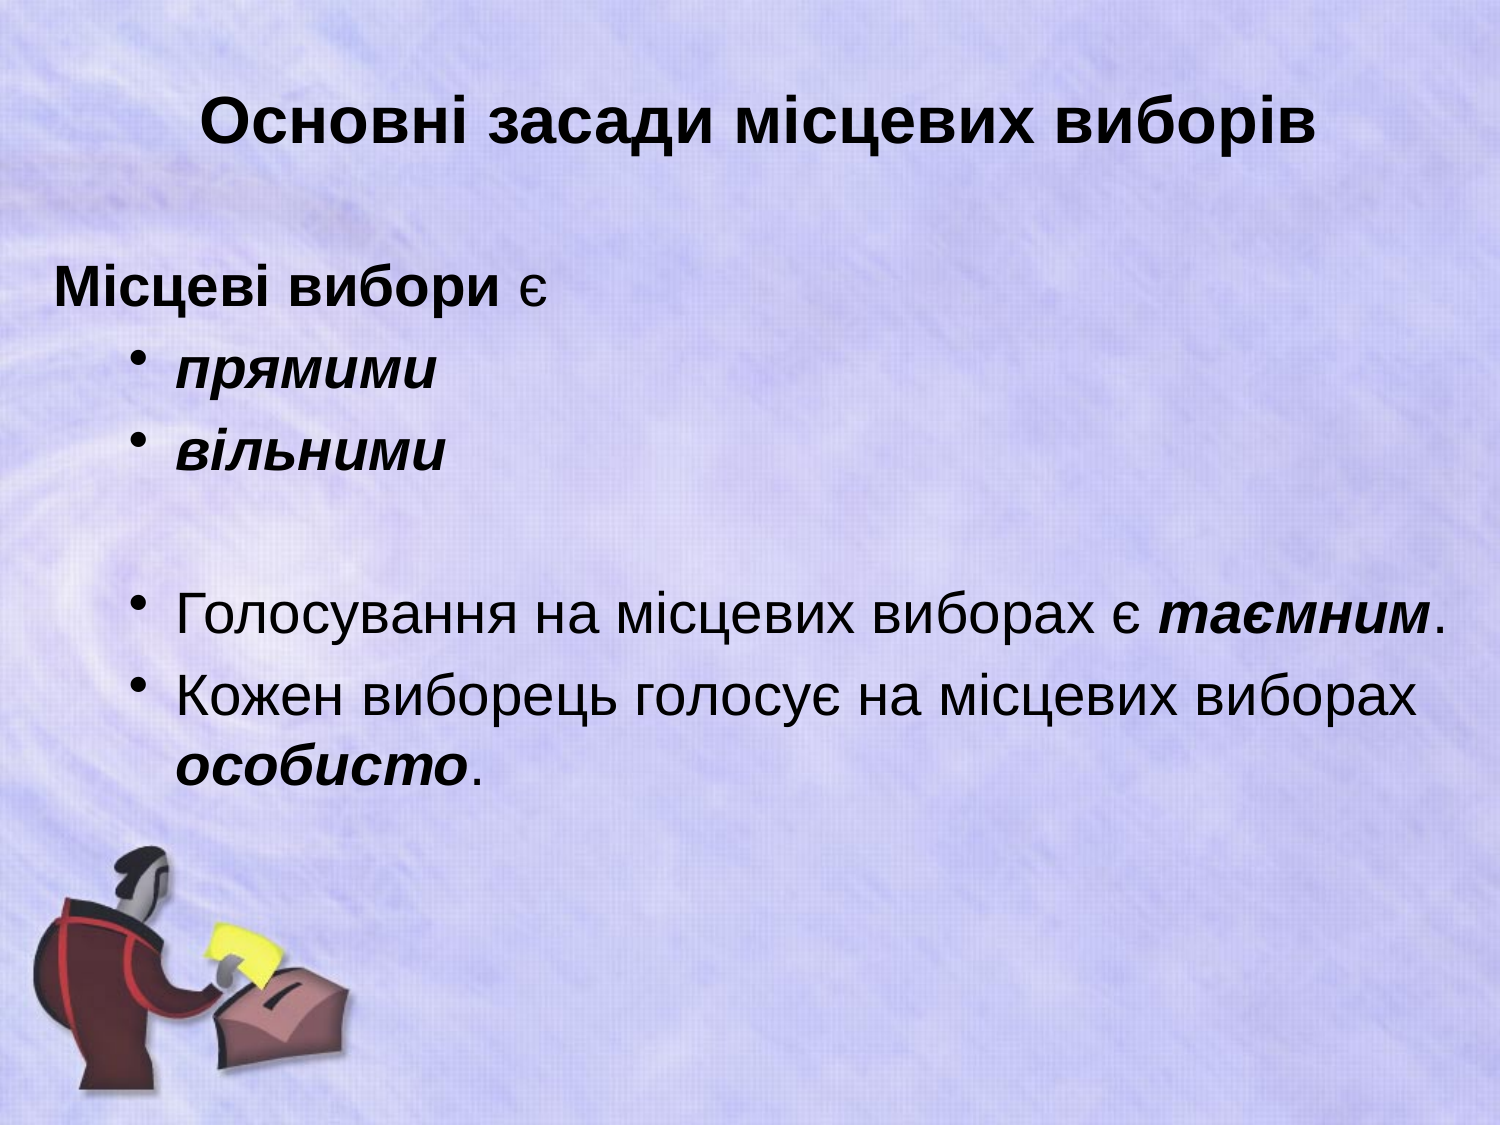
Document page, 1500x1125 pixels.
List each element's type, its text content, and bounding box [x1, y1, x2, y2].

list Місцеві вибори є прямими вільними Голосування на місцевих виборах є таємним. Кожен виборець голосує на місцевих виборах особисто. [38, 168, 1480, 942]
picture [0, 0, 1500, 1125]
title Основні засади місцевих виборів [38, 44, 1480, 165]
